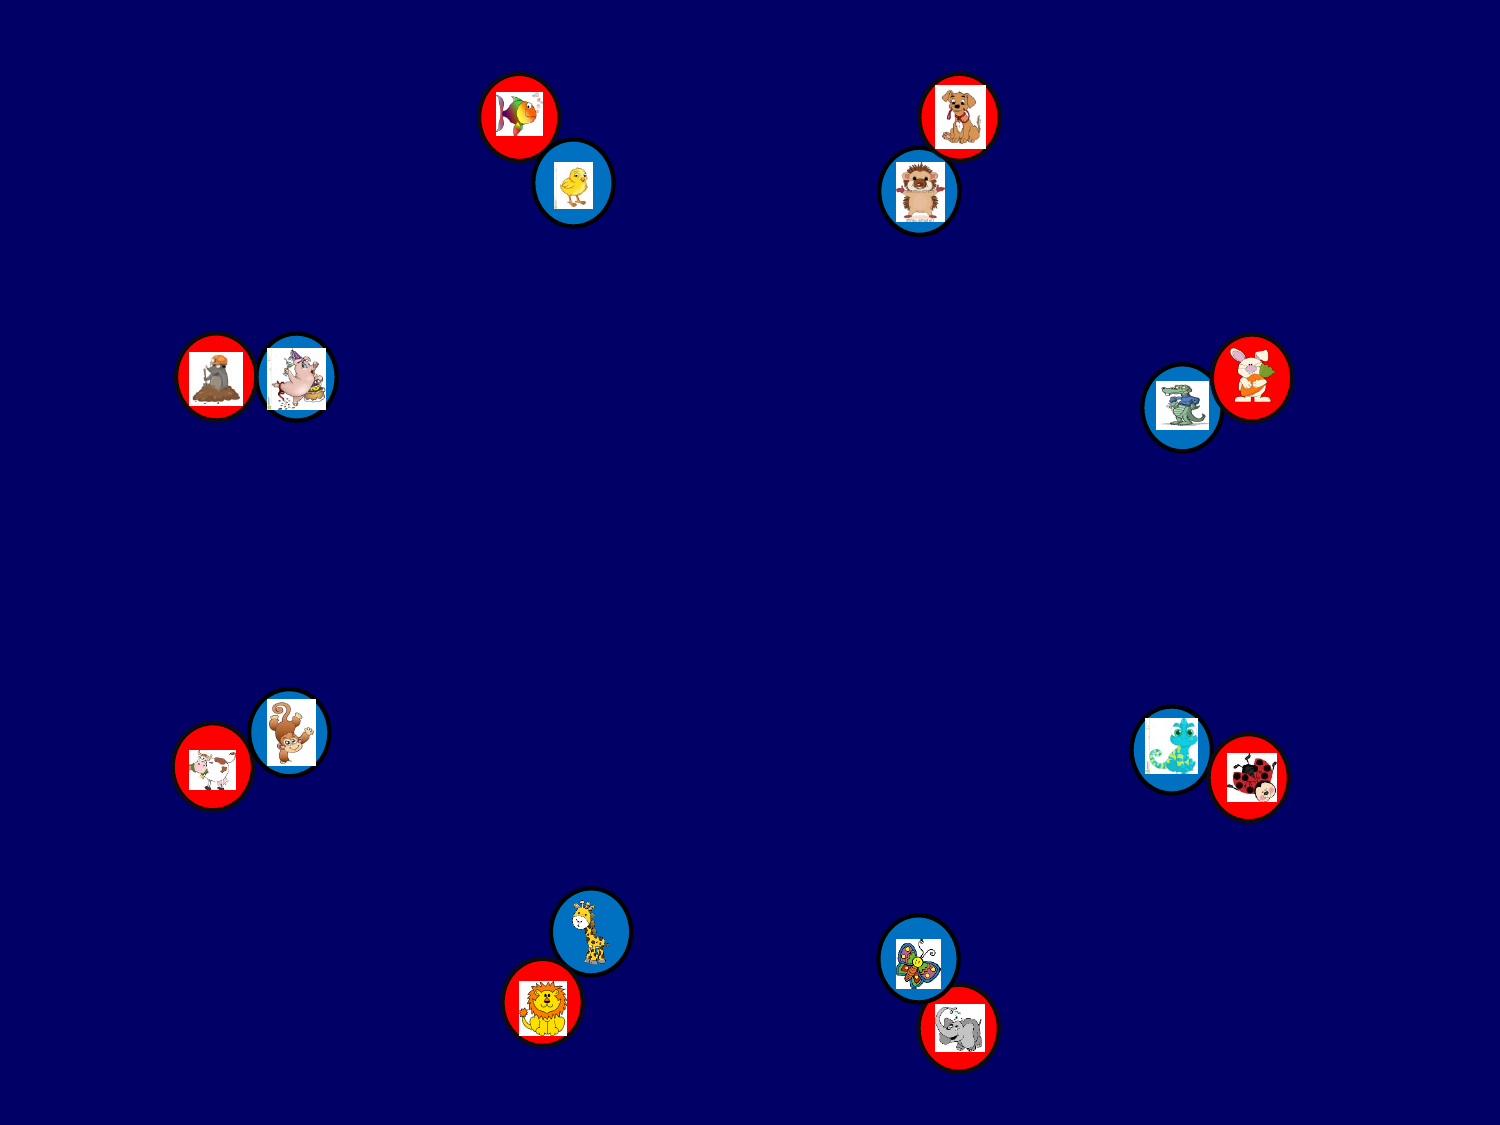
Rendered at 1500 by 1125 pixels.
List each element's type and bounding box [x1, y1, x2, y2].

text_box [1211, 334, 1293, 422]
text_box [533, 139, 614, 227]
text_box [1131, 706, 1213, 794]
text_box [175, 333, 257, 421]
text_box [919, 73, 1000, 162]
text_box [172, 722, 254, 811]
text_box [478, 73, 560, 162]
text_box [258, 333, 337, 421]
text_box [878, 147, 960, 236]
text_box [878, 915, 959, 1003]
text_box [1208, 733, 1290, 822]
text_box [248, 688, 330, 777]
text_box [550, 888, 632, 976]
text_box [918, 984, 1000, 1072]
text_box [502, 958, 584, 1047]
text_box [1142, 364, 1223, 452]
